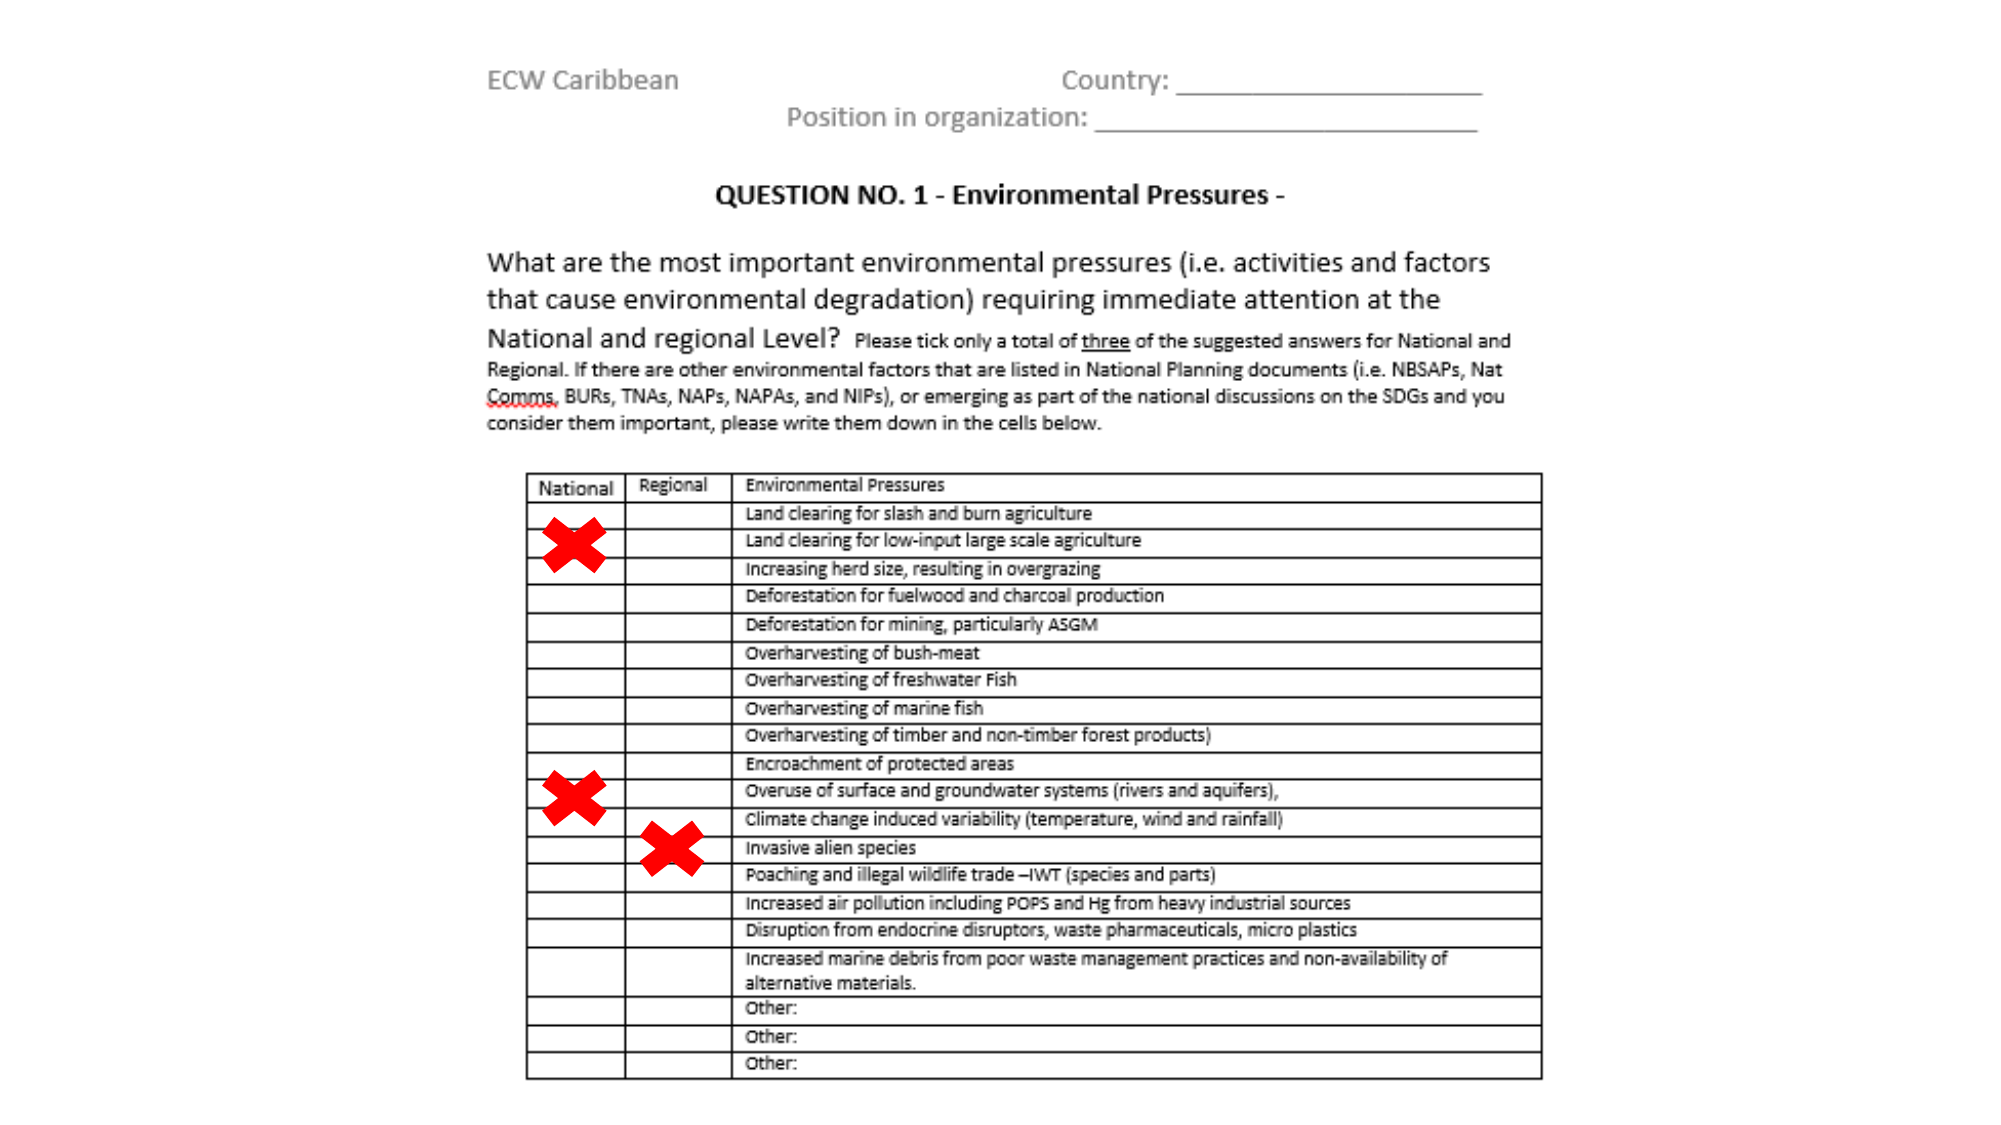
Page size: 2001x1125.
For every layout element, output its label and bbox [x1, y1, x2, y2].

picture [387, 59, 1613, 1107]
